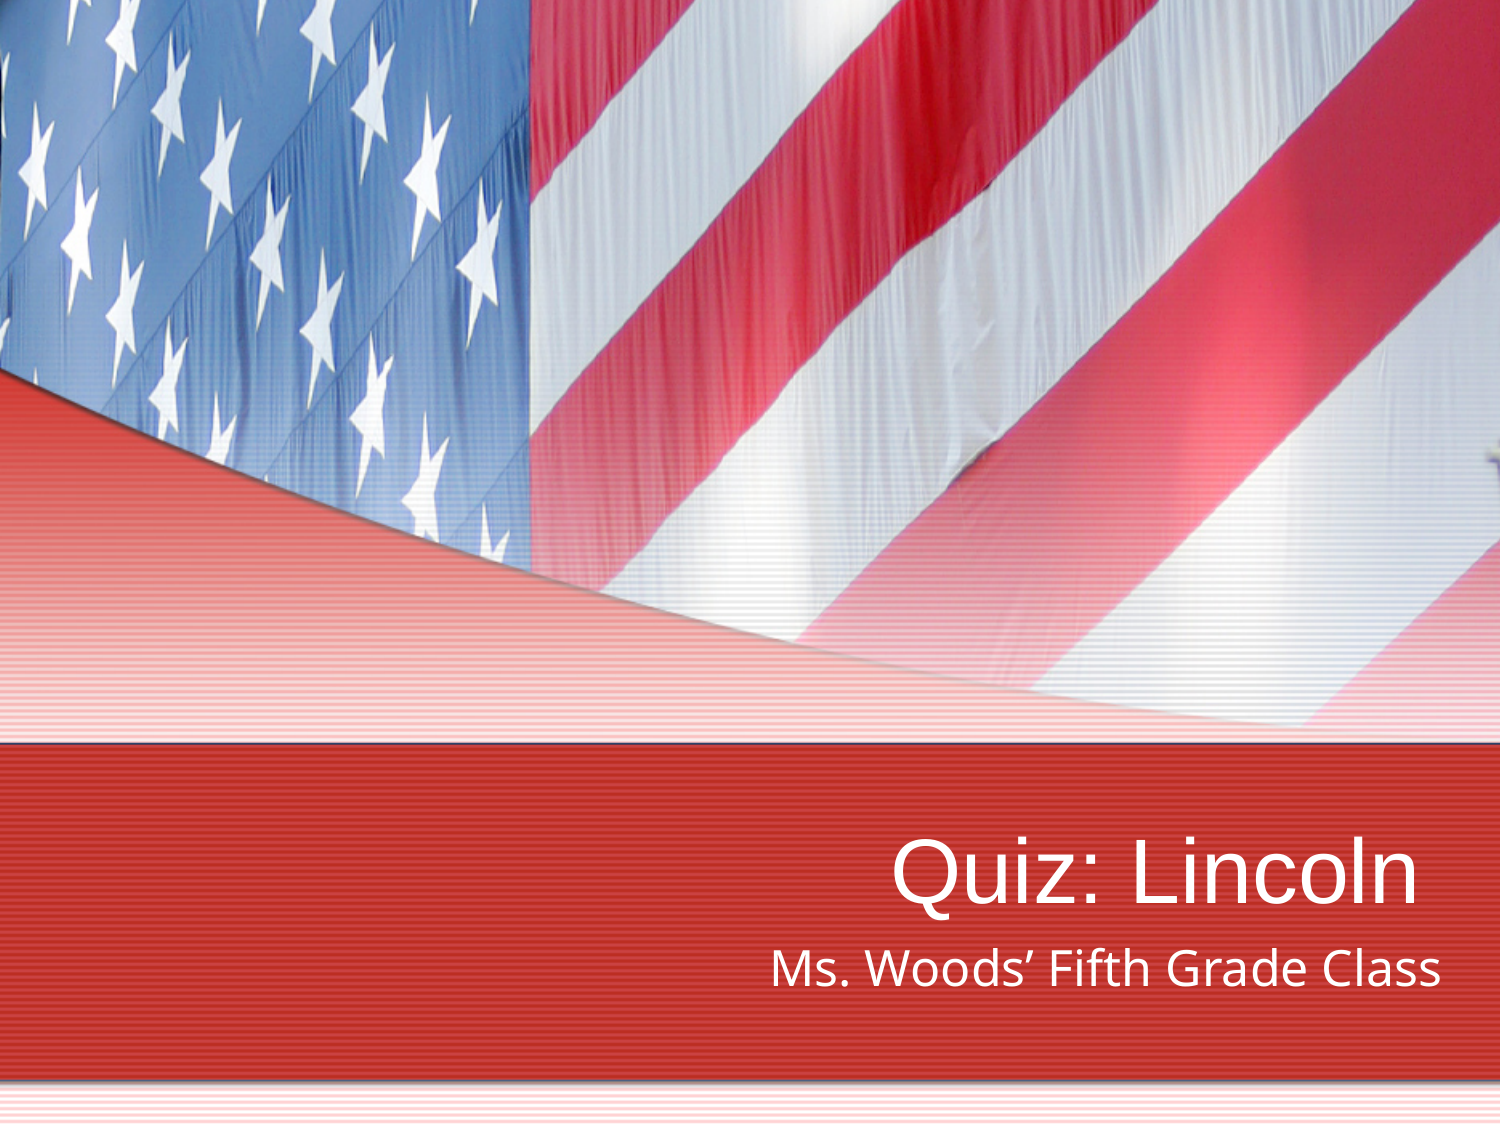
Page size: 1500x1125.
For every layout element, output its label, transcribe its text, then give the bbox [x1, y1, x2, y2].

title Quiz: Lincoln [218, 763, 1462, 930]
subtitle Ms. Woods’ Fifth Grade Class [81, 928, 1458, 1083]
picture [0, 0, 1500, 1125]
